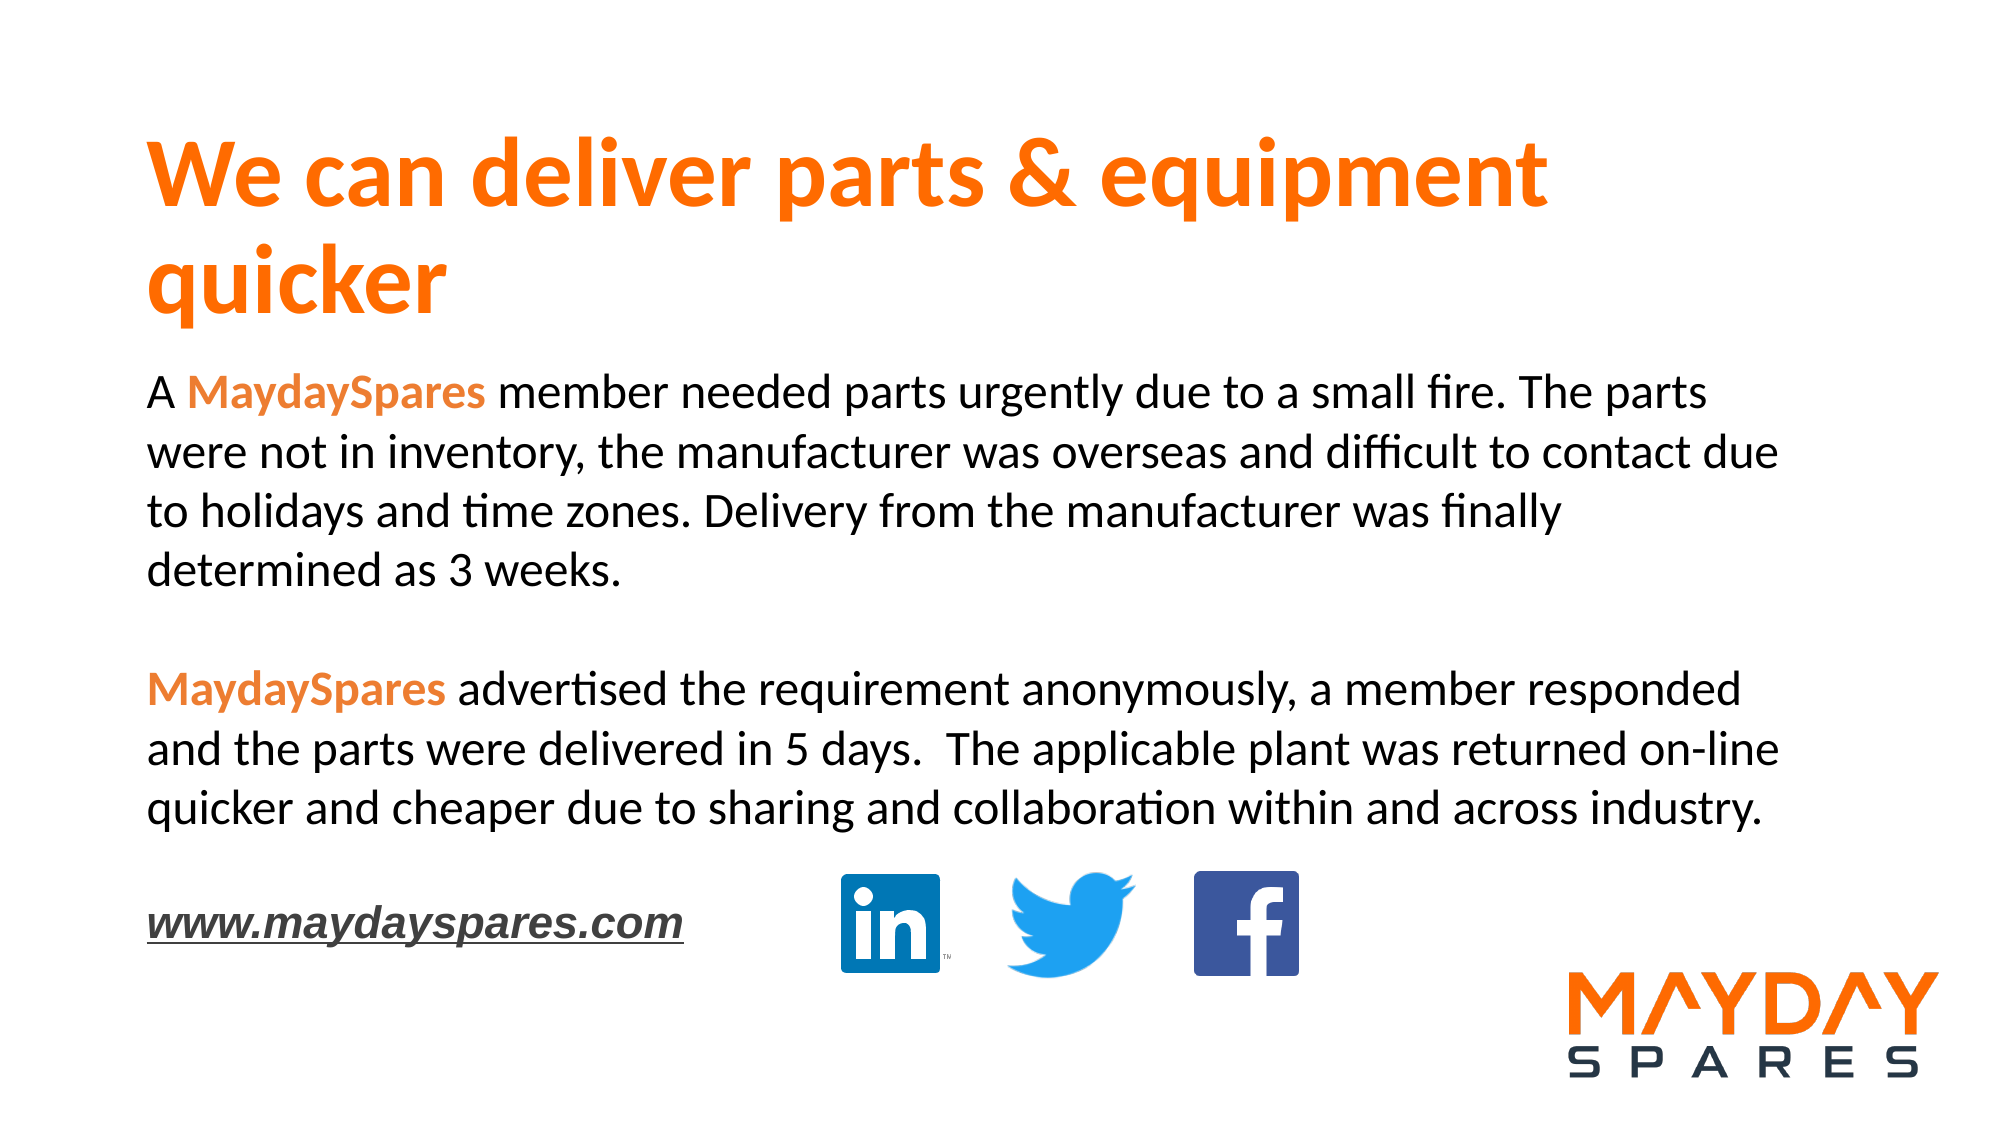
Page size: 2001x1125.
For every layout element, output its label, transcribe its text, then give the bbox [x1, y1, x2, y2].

picture [1194, 871, 1299, 976]
picture [881, 911, 925, 958]
picture [939, 874, 951, 973]
subtitle We can deliver parts & equipment quicker A MaydaySpares member needed parts urgently due to a small fire. The parts were not in inventory, the manufacturer was overseas and difficult to contact due to holidays and time zones. Delivery from the manufacturer was finally determined as 3 weeks. MaydaySpares advertised the requirement anonymously, a member responded and the parts were delivered in 5 days. The applicable plant was returned on-line quicker and cheaper due to sharing and collaboration within and across industry. www.maydayspares.com [131, 113, 1807, 978]
picture [855, 888, 872, 905]
picture [1568, 971, 1939, 1078]
picture [857, 912, 870, 958]
picture [1007, 862, 1136, 991]
